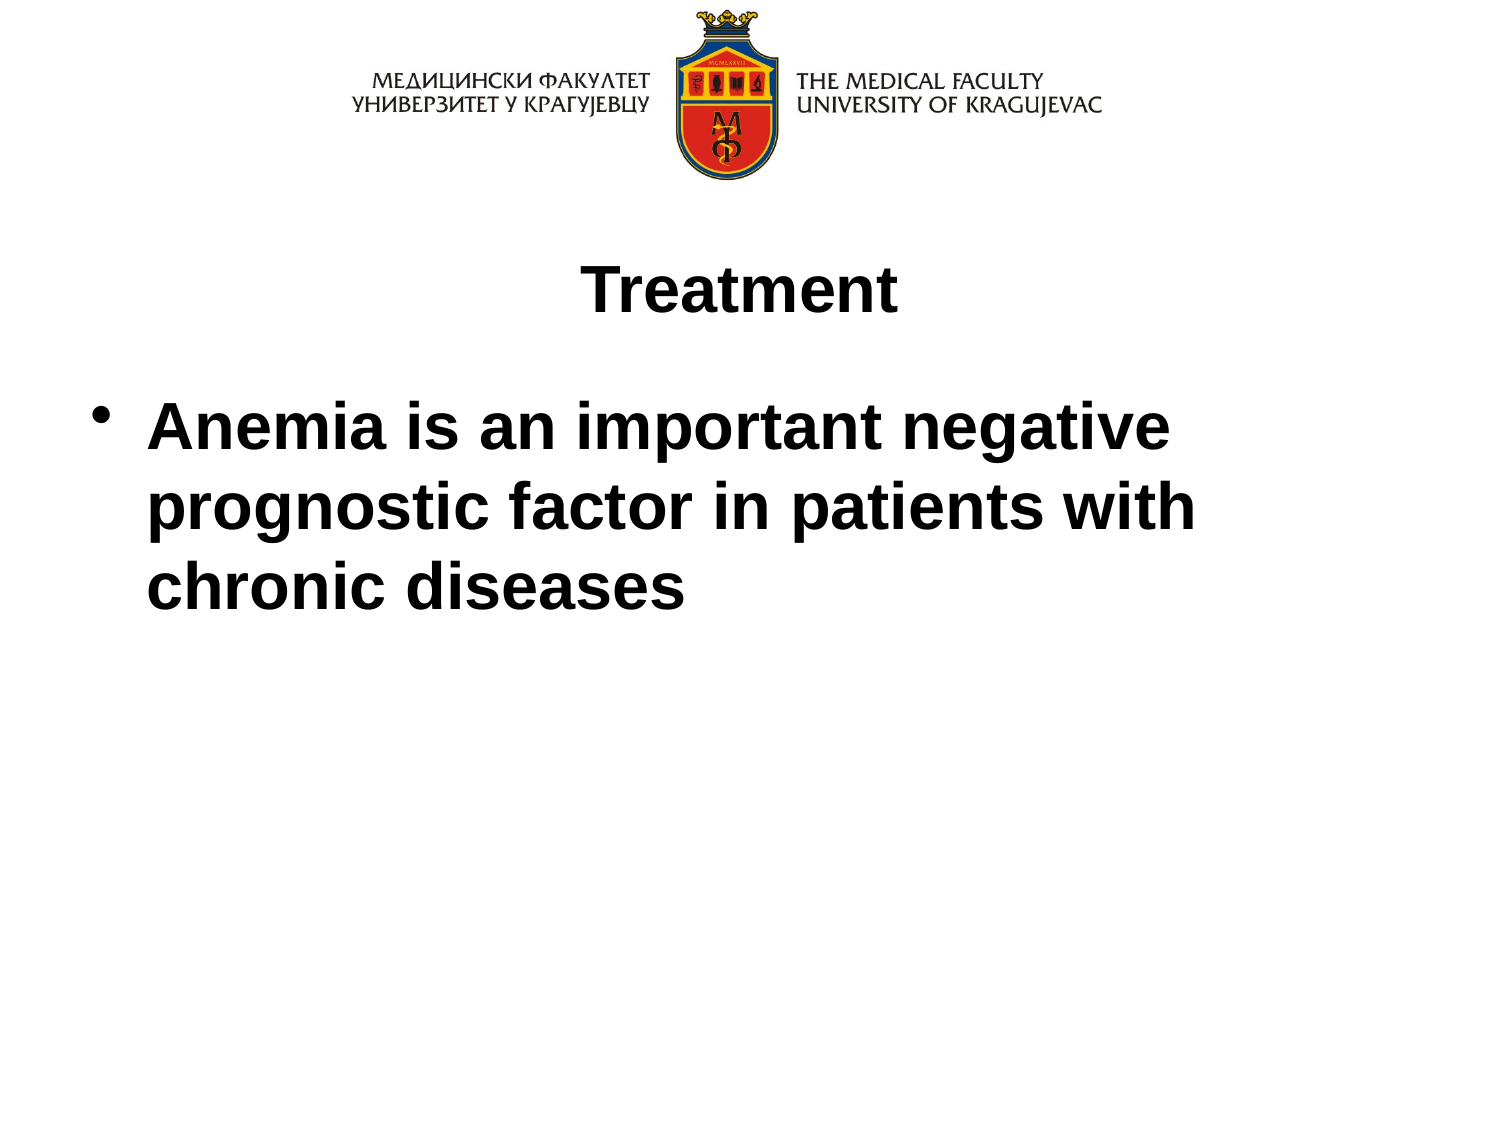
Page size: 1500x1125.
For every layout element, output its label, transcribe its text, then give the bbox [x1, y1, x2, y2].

picture [328, 0, 1125, 191]
title Treatment [64, 231, 1415, 420]
list Anemia is an important negative prognostic factor in patients with chronic diseases [75, 375, 1425, 1118]
